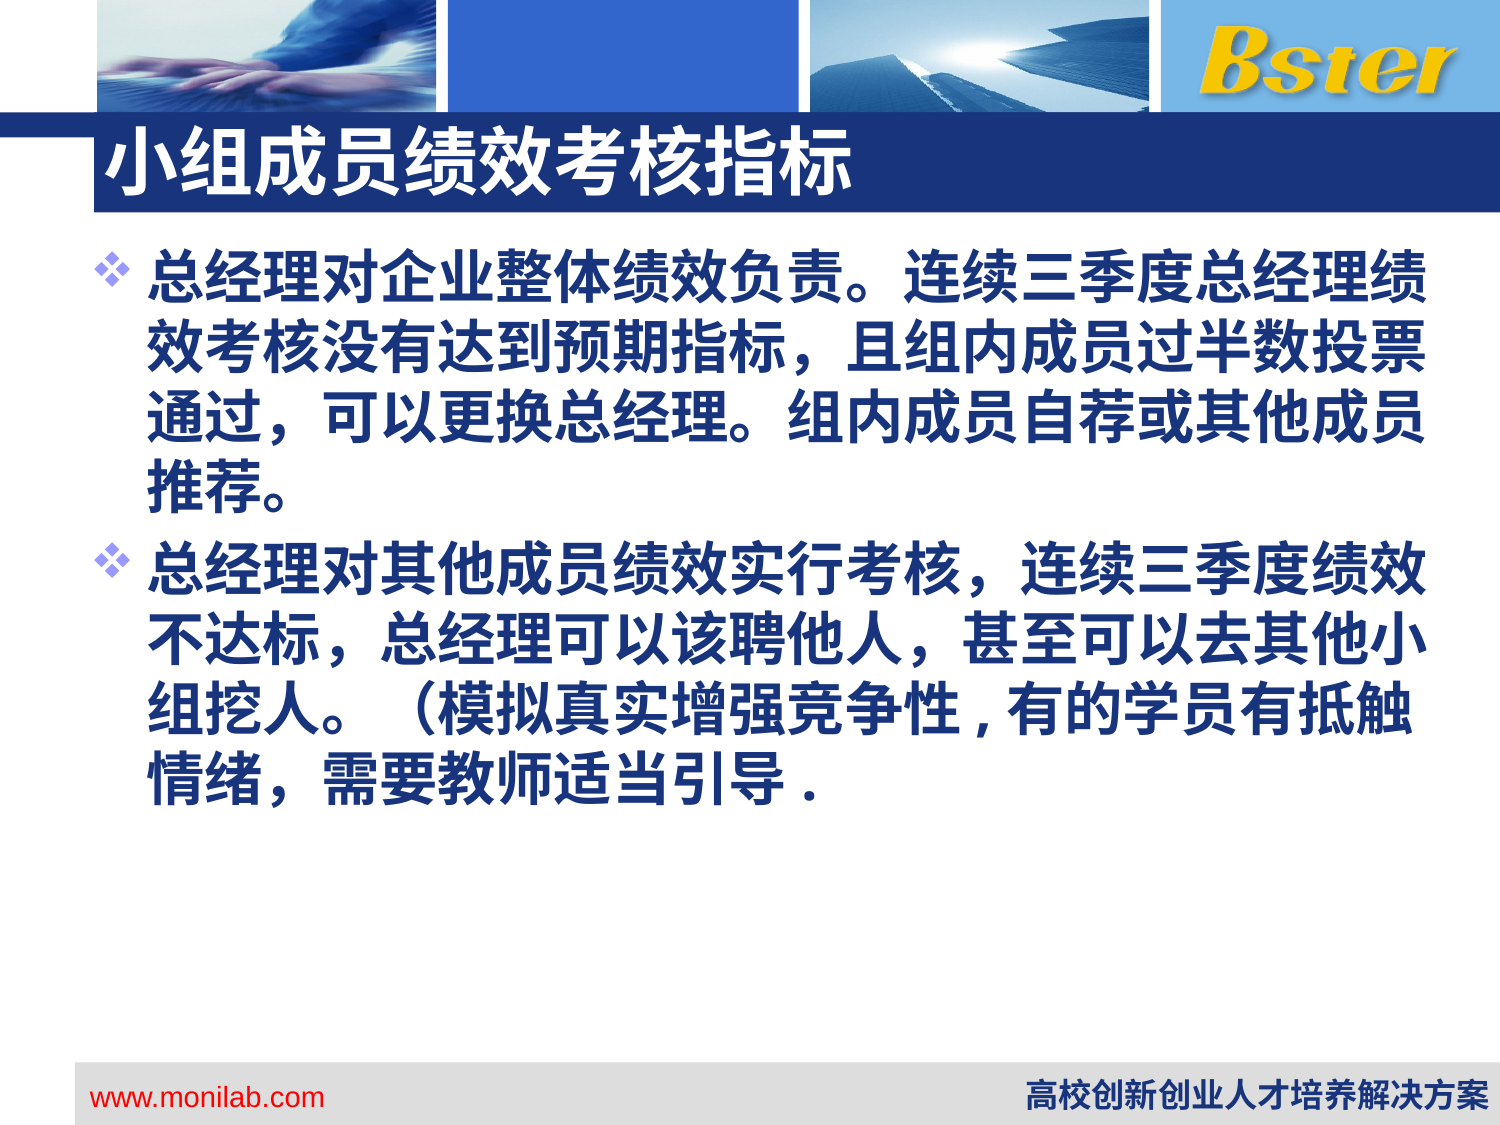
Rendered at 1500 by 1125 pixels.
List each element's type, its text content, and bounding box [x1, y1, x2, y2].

list 总经理对企业整体绩效负责。连续三季度总经理绩效考核没有达到预期指标，且组内成员过半数投票通过，可以更换总经理。组内成员自荐或其他成员推荐。 总经理对其他成员绩效实行考核，连续三季度绩效不达标，总经理可以该聘他人，甚至可以去其他小组挖人。（模拟真实增强竞争性,有的学员有抵触情绪，需要教师适当引导. [74, 232, 1454, 1034]
picture [810, 0, 1150, 112]
picture [97, 0, 437, 112]
picture [1199, 26, 1458, 94]
title 小组成员绩效考核指标 [88, 113, 1369, 206]
